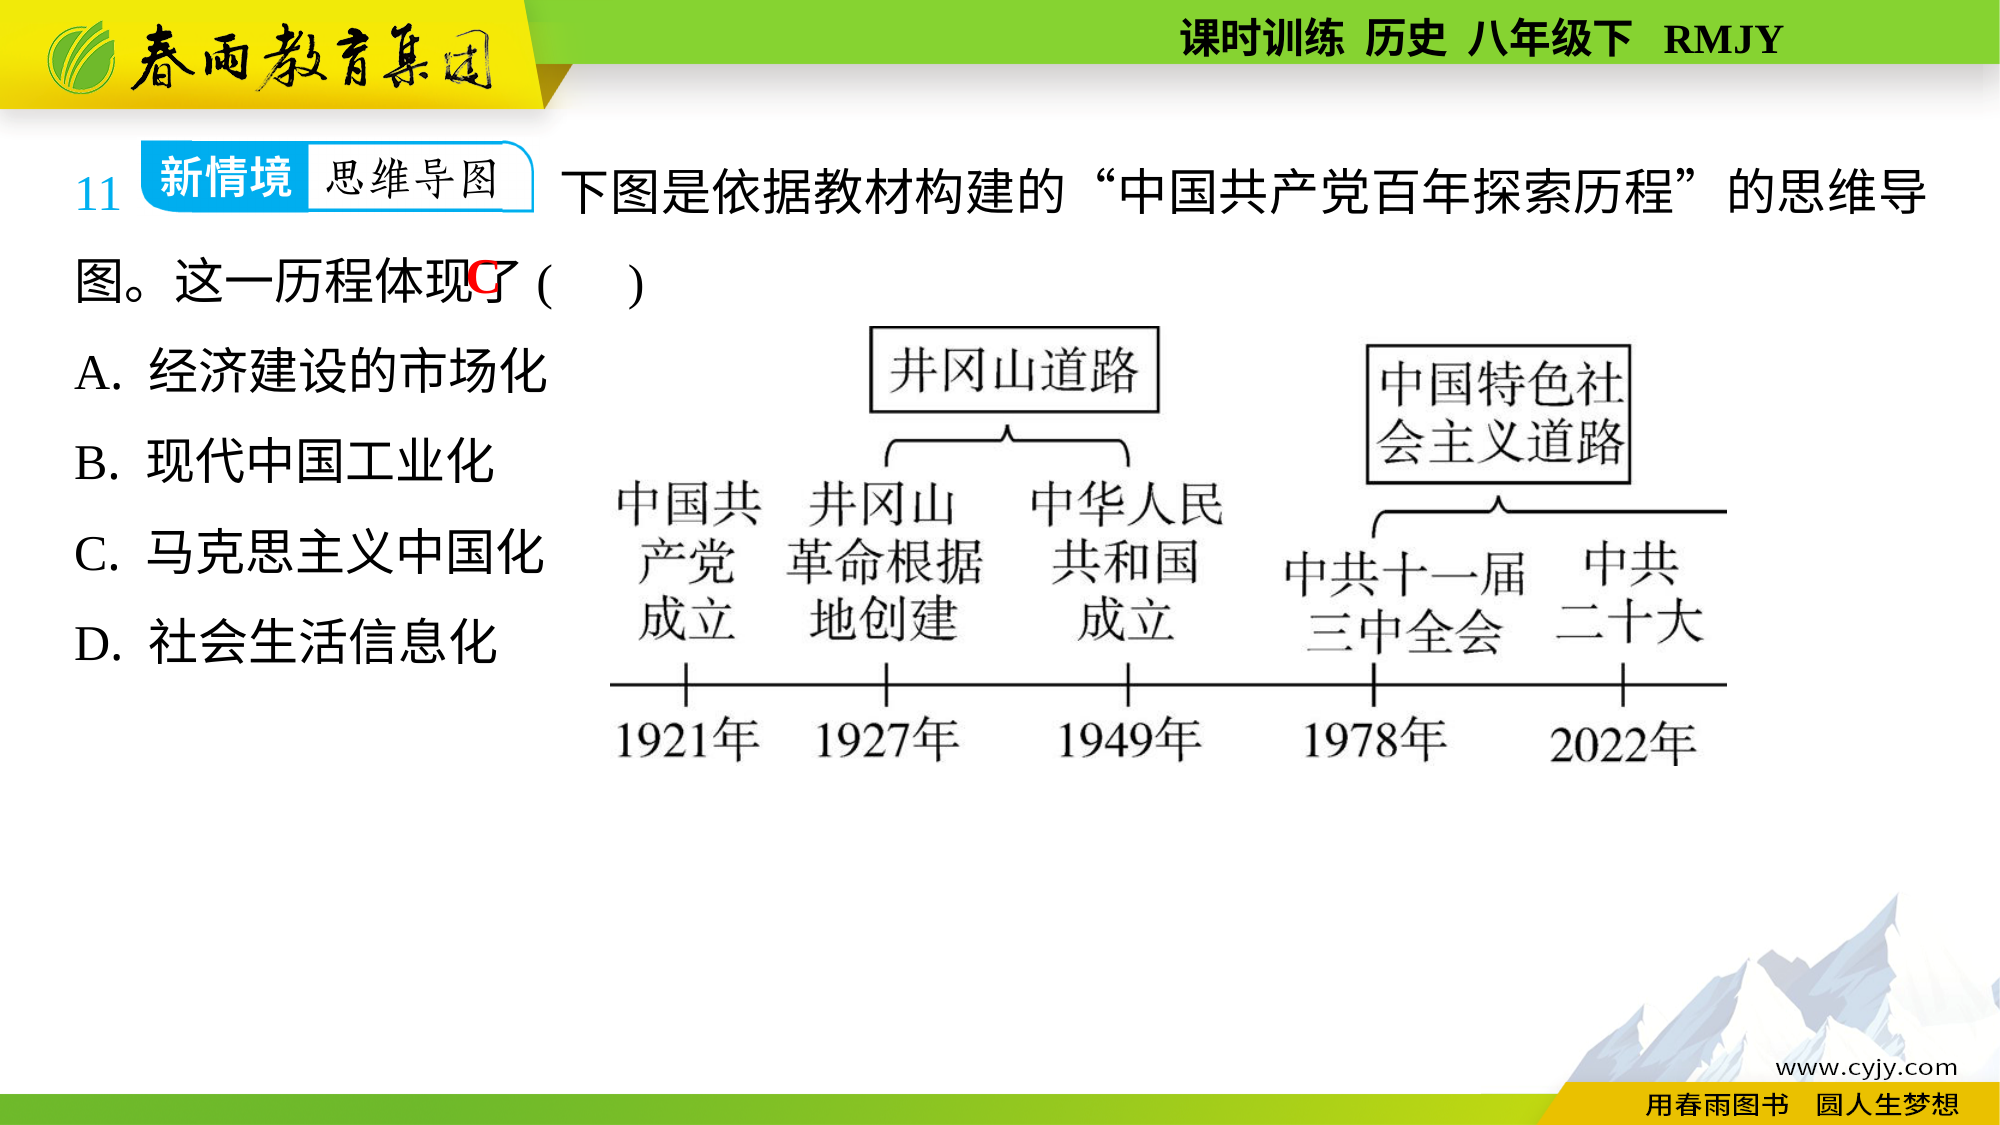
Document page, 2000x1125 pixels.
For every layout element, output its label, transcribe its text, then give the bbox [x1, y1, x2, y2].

picture [0, 0, 2000, 1125]
list 11 下图是依据教材构建的“中国共产党百年探索历程”的思维导图。这一历程体现了( ) A. 经济建设的市场化 B. 现代中国工业化 C. 马克思主义中国化 D. 社会生活信息化 [59, 122, 1944, 683]
text_box C [450, 236, 517, 311]
